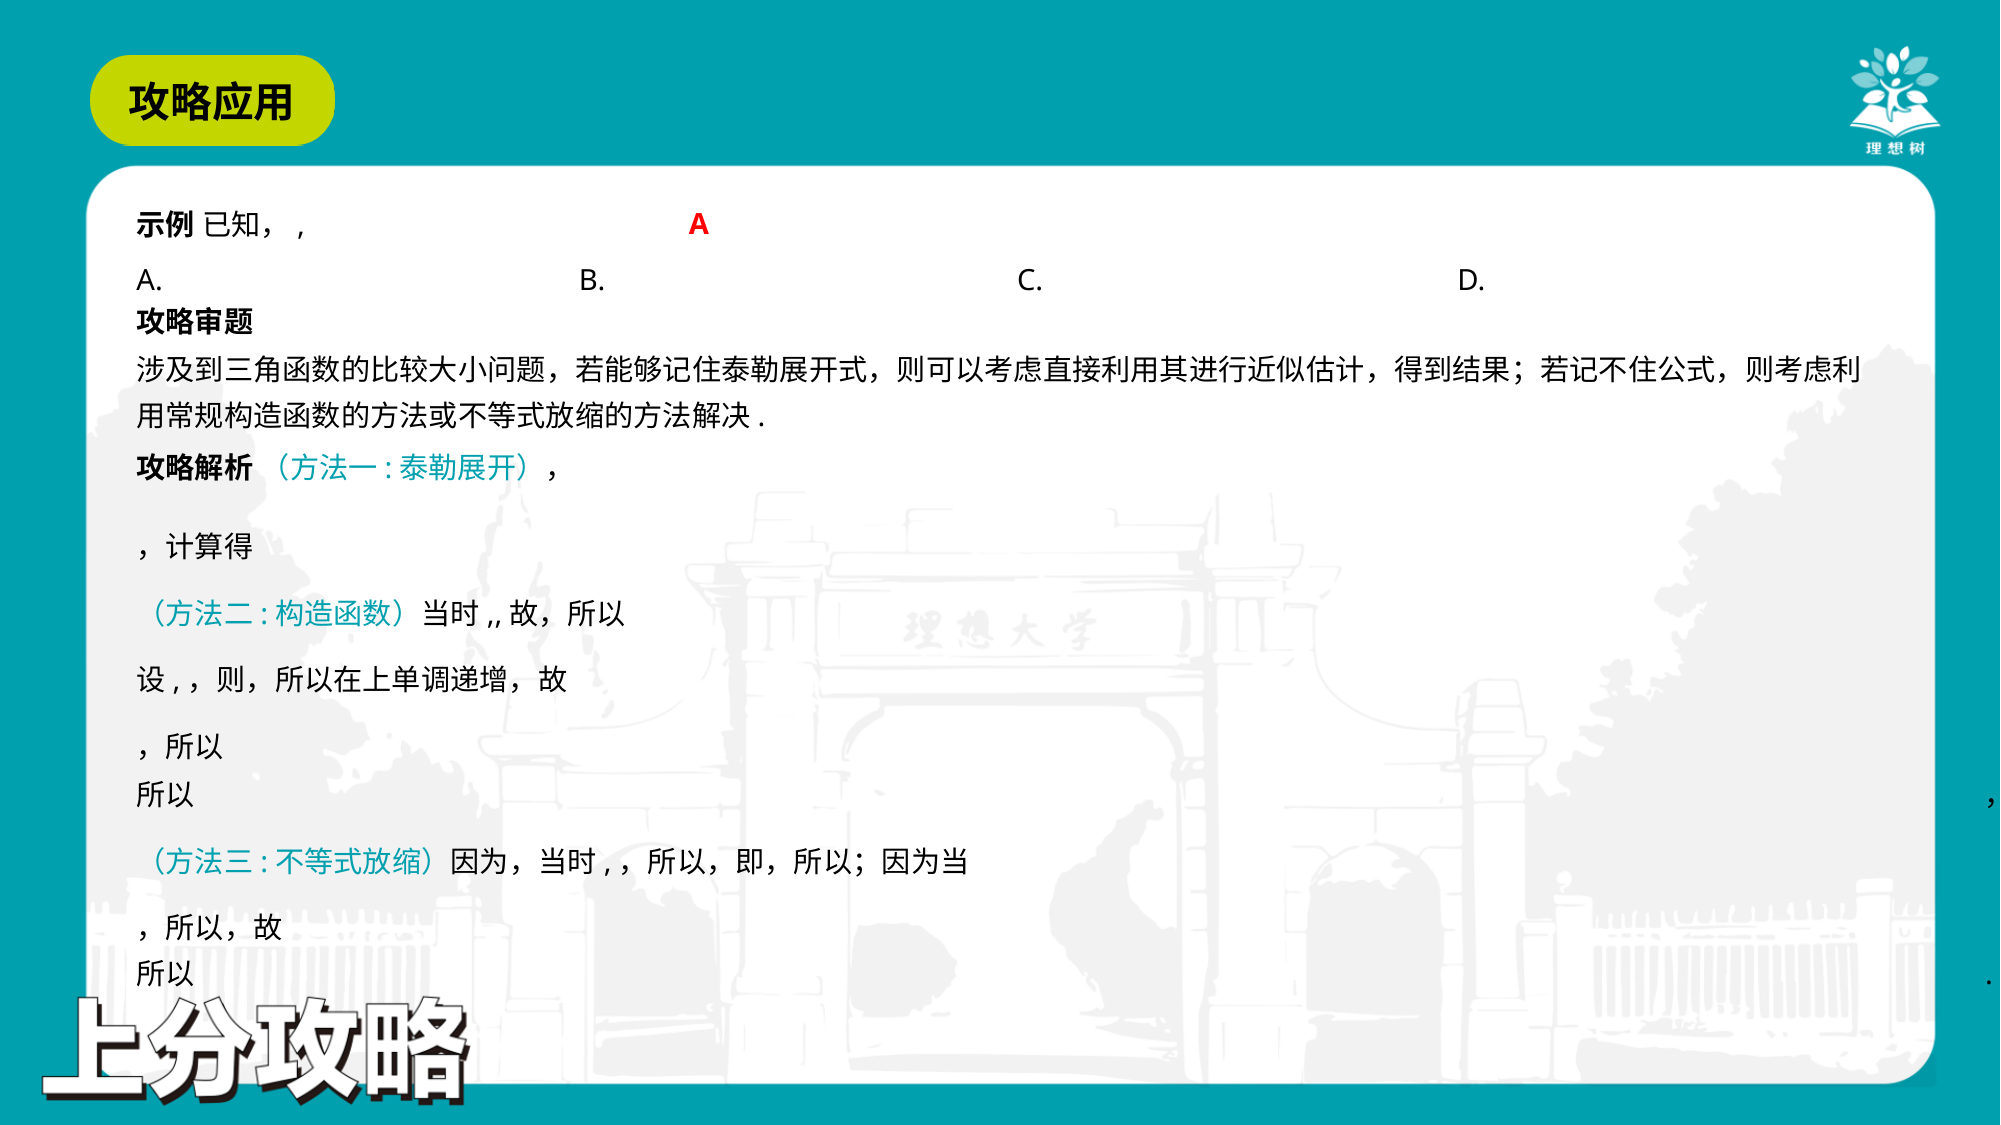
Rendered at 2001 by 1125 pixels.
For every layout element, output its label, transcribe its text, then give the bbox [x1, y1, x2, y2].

picture [0, 0, 2000, 1125]
text_box 攻略审题 涉及到三角函数的比较大小问题，若能够记住泰勒展开式，则可以考虑直接利用其进行近似估计，得到结果；若记不住公式，则考虑利 用常规构造函数的方法或不等式放缩的方法解决. [136, 290, 1865, 428]
text_box A [681, 175, 717, 232]
